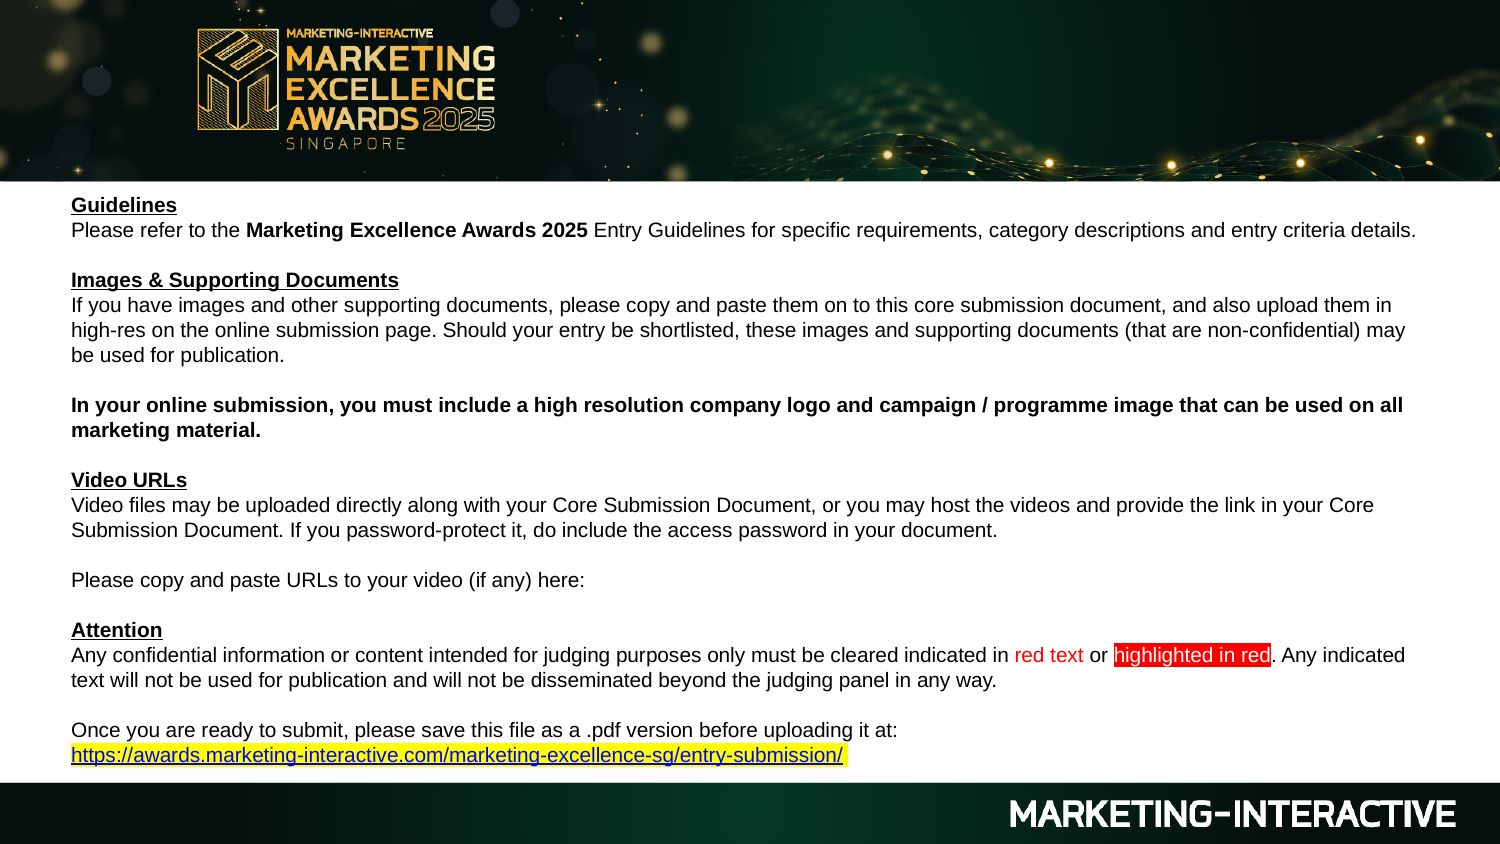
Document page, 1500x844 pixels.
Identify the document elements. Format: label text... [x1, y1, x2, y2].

text_box Guidelines Please refer to the Marketing Excellence Awards 2025 Entry Guidelines for specific requirements, category descriptions and entry criteria details. Images & Supporting Documents If you have images and other supporting documents, please copy and paste them on to this core submission document, and also upload them in high-res on the online submission page. Should your entry be shortlisted, these images and supporting documents (that are non-confidential) may be used for publication. In your online submission, you must include a high resolution company logo and campaign / programme image that can be used on all marketing material. Video URLs Video files may be uploaded directly along with your Core Submission Document, or you may host the videos and provide the link in your Core Submission Document. If you password-protect it, do include the access password in your document. Please copy and paste URLs to your video (if any) here: Attention Any confidential information or content intended for judging purposes only must be cleared indicated in red text or highlighted in red. Any indicated text will not be used for publication and will not be disseminated beyond the judging panel in any way. Once you are ready to submit, please save this file as a .pdf version before uploading it at: https://awards.marketing-interactive.com/marketing-excellence-sg/entry-submission/ [56, 184, 1444, 774]
picture [0, 0, 1500, 844]
